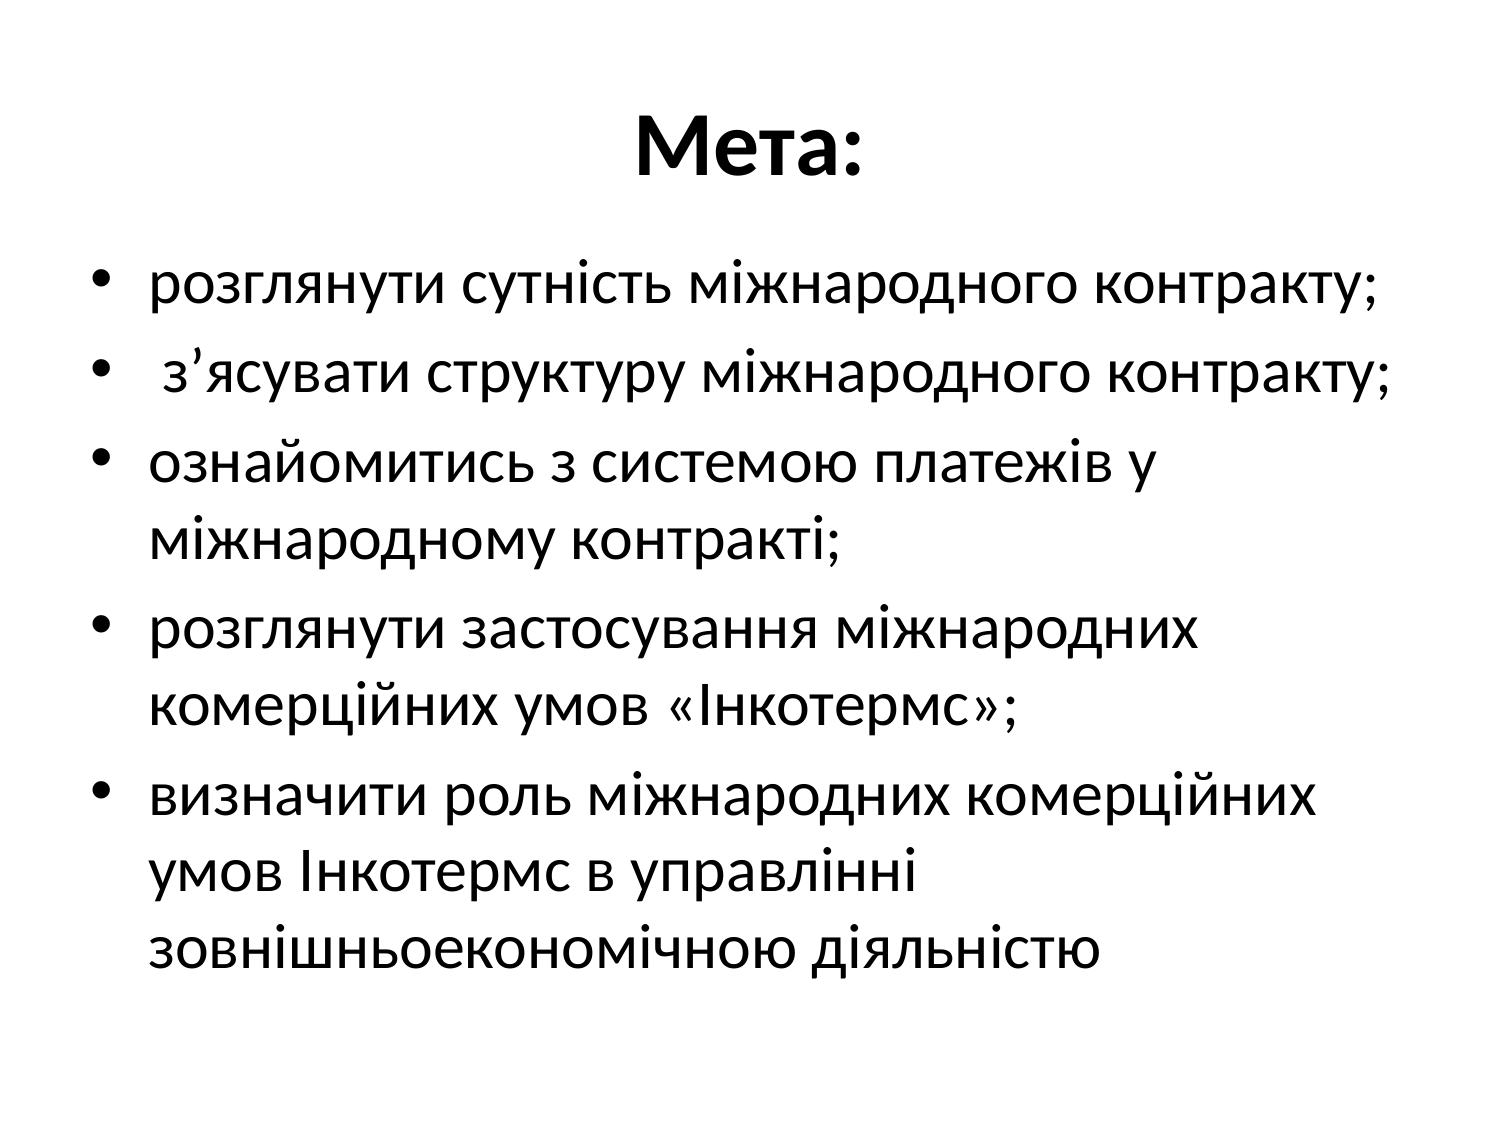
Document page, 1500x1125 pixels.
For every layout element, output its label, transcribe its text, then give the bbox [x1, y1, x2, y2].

list розглянути сутність міжнародного контракту; з’ясувати структуру міжнародного контракту; ознайомитись з системою платежів у міжнародному контракті; розглянути застосування міжнародних комерційних умов «Інкотермс»; визначити роль міжнародних комерційних умов Інкотермс в управлінні зовнішньоекономічною діяльністю [75, 231, 1425, 1059]
title Мета: [75, 45, 1425, 231]
